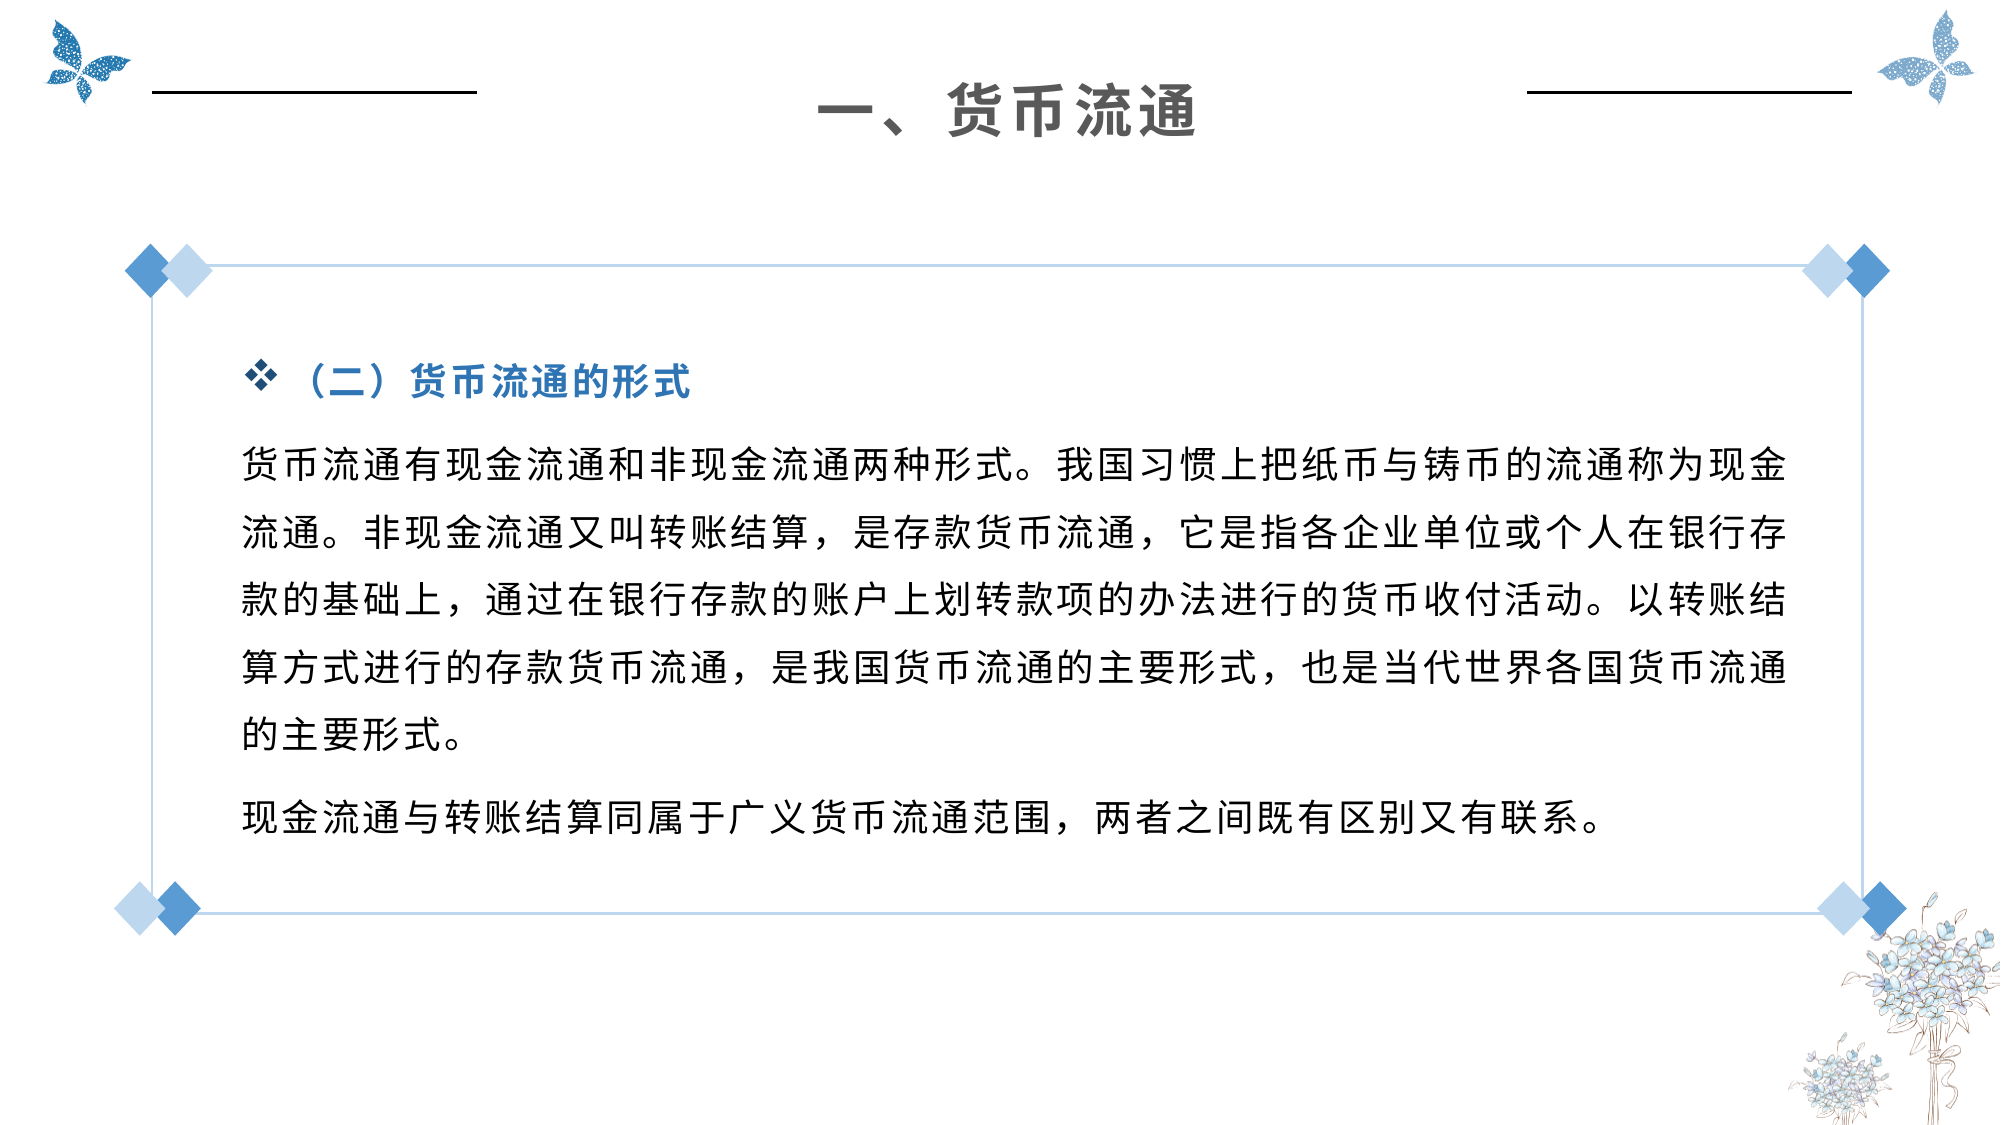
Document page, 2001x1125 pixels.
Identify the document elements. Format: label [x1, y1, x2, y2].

text_box [114, 243, 1907, 936]
picture [1788, 892, 2000, 1125]
text_box [151, 66, 1852, 153]
